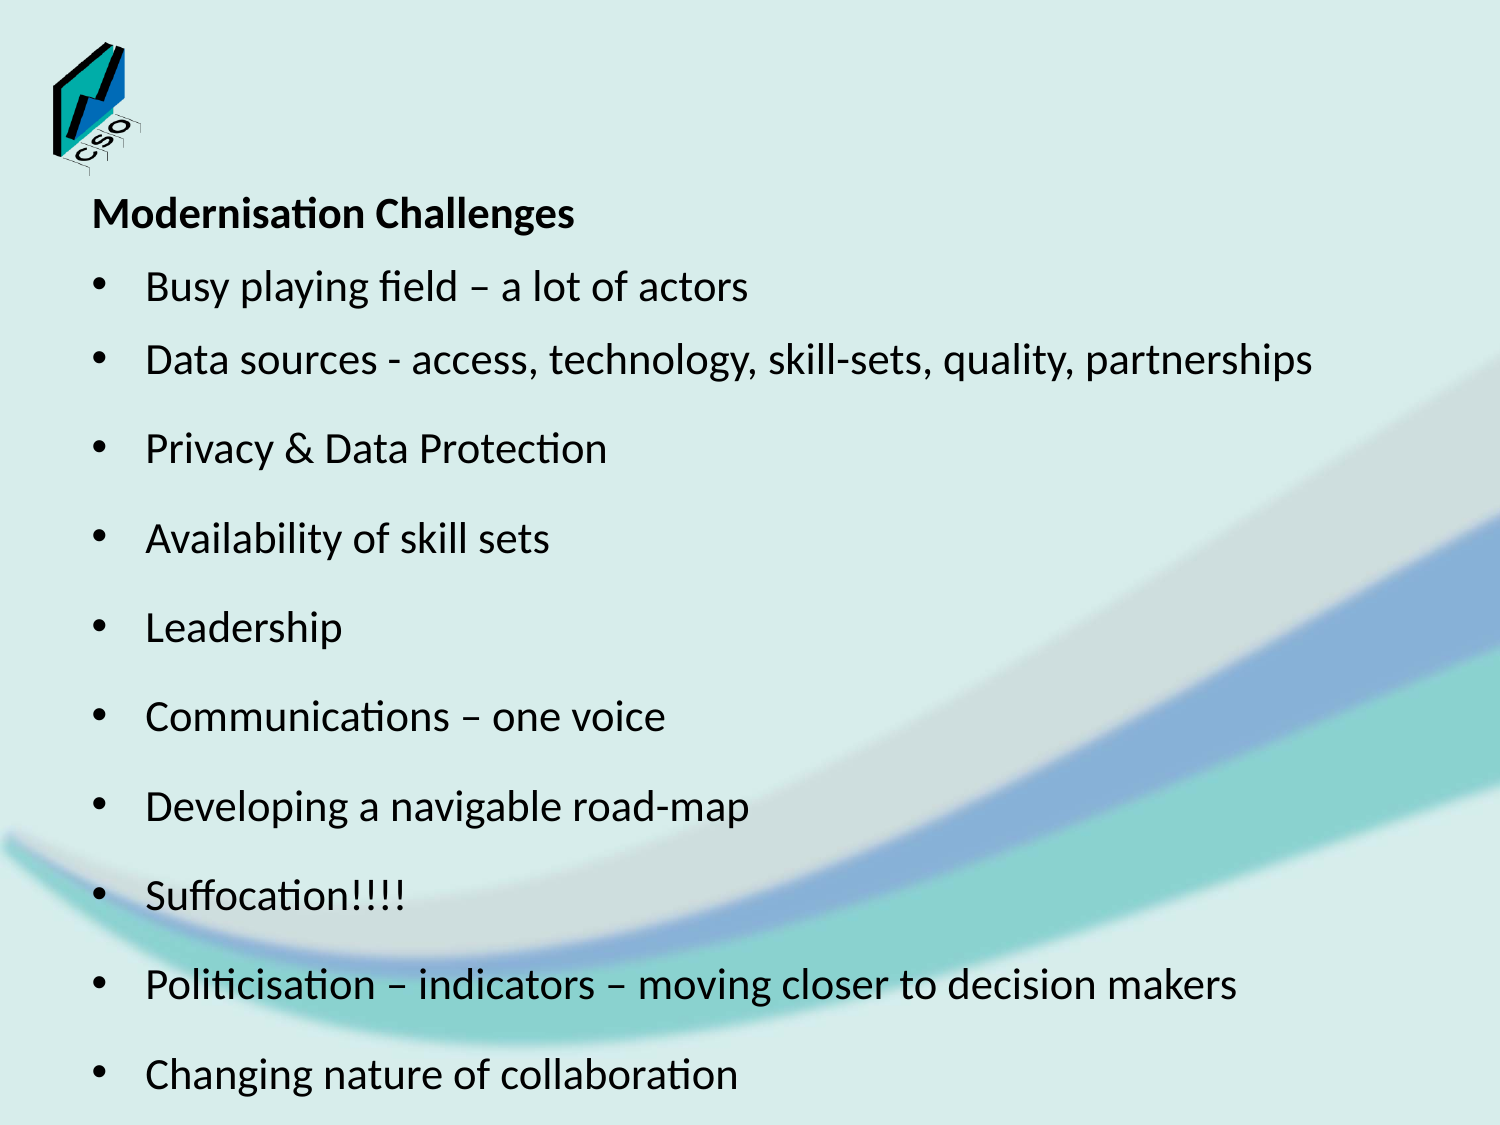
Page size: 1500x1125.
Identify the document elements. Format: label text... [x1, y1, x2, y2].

list Modernisation Challenges Busy playing field – a lot of actors Data sources - access, technology, skill-sets, quality, partnerships Privacy & Data Protection Availability of skill sets Leadership Communications – one voice Developing a navigable road-map Suffocation!!!! Politicisation – indicators – moving closer to decision makers Changing nature of collaboration [76, 149, 1427, 1106]
title [76, 113, 1427, 149]
picture [0, 0, 1500, 1125]
